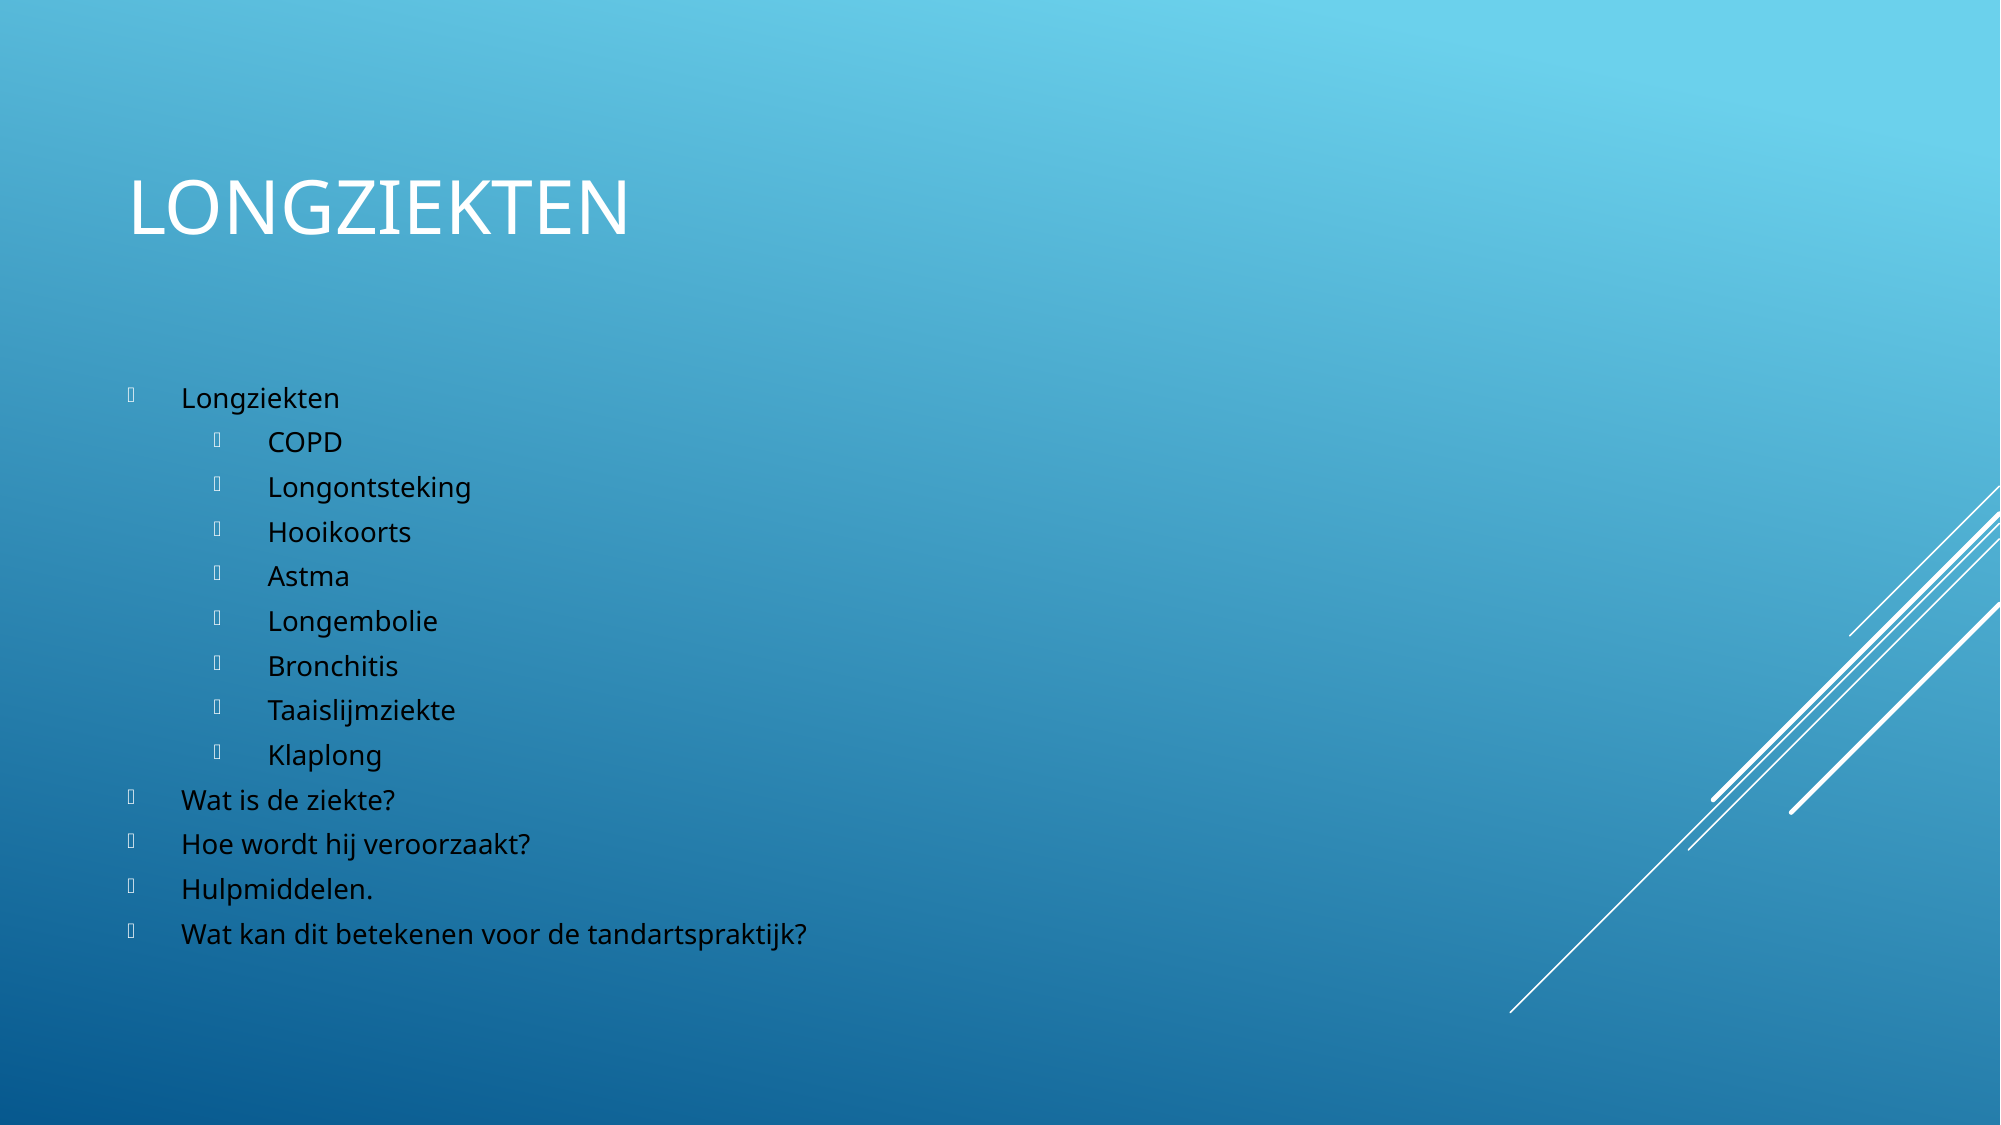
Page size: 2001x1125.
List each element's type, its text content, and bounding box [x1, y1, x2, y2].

title Longziekten [112, 80, 1513, 328]
list Longziekten COPD Longontsteking Hooikoorts Astma Longembolie Bronchitis Taaislijmziekte Klaplong Wat is de ziekte? Hoe wordt hij veroorzaakt? Hulpmiddelen. Wat kan dit betekenen voor de tandartspraktijk? [112, 373, 1513, 967]
